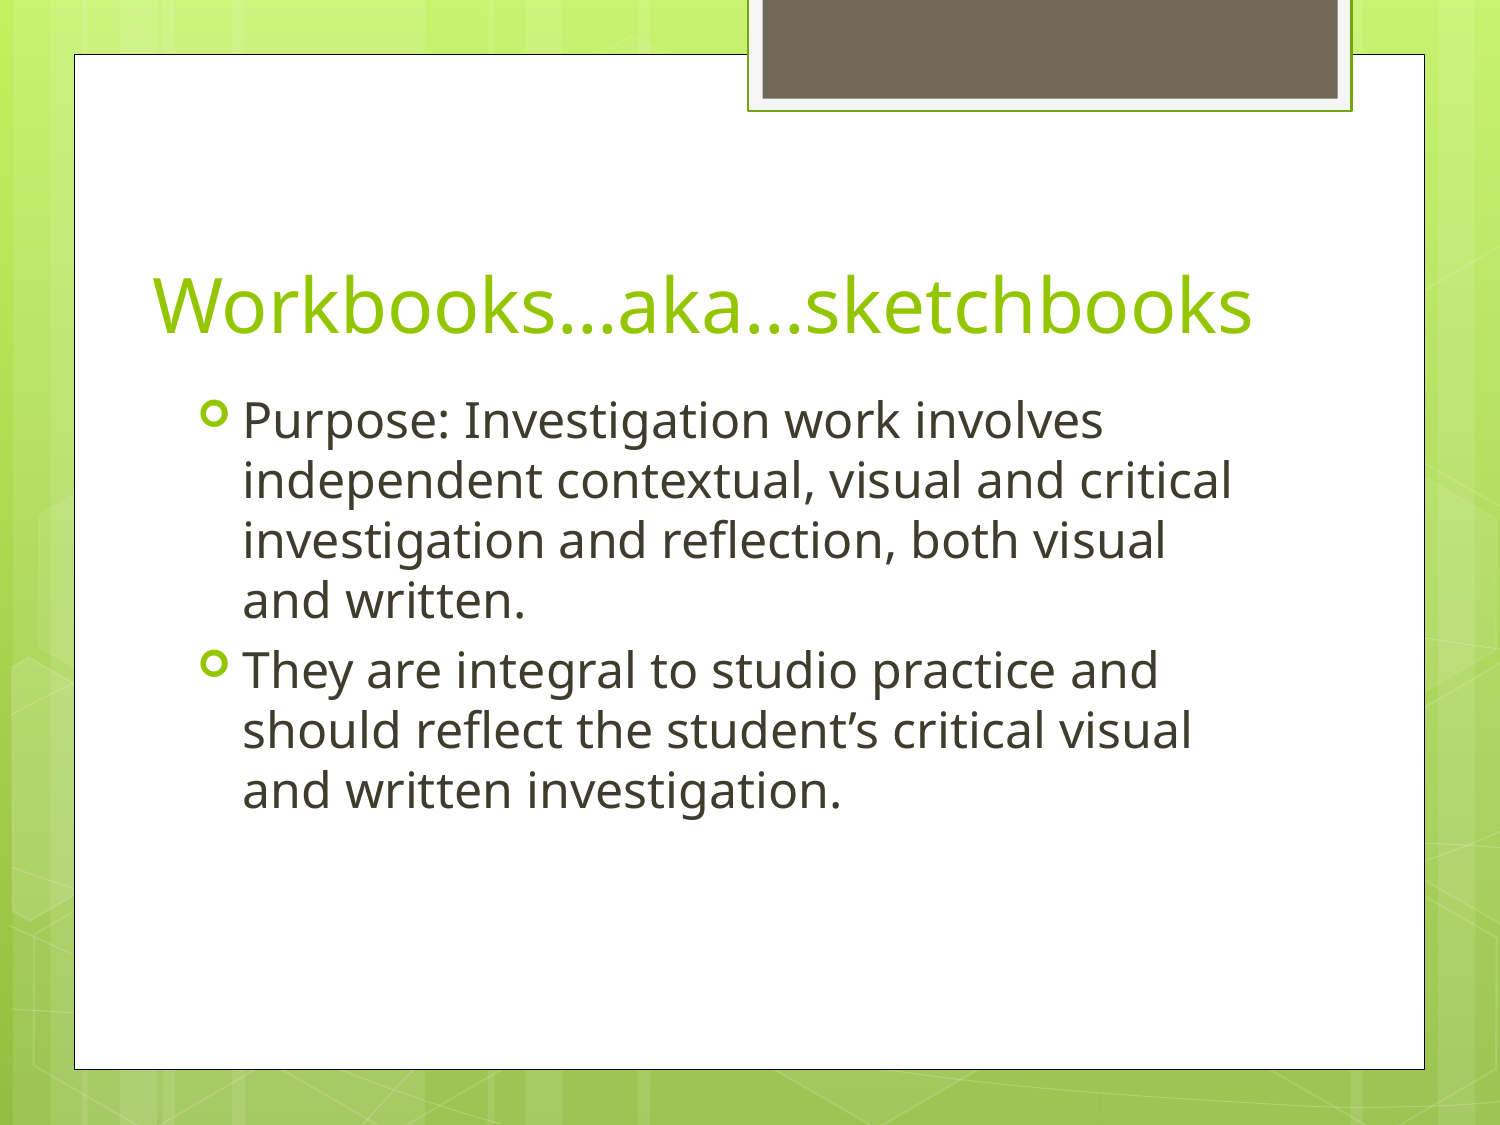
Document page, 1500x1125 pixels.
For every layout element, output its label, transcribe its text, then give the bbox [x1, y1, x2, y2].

title Workbooks…aka…sketchbooks [137, 168, 1324, 357]
list Purpose: Investigation work involves independent contextual, visual and critical investigation and reflection, both visual and written. They are integral to studio practice and should reflect the student’s critical visual and written investigation. [171, 381, 1283, 957]
